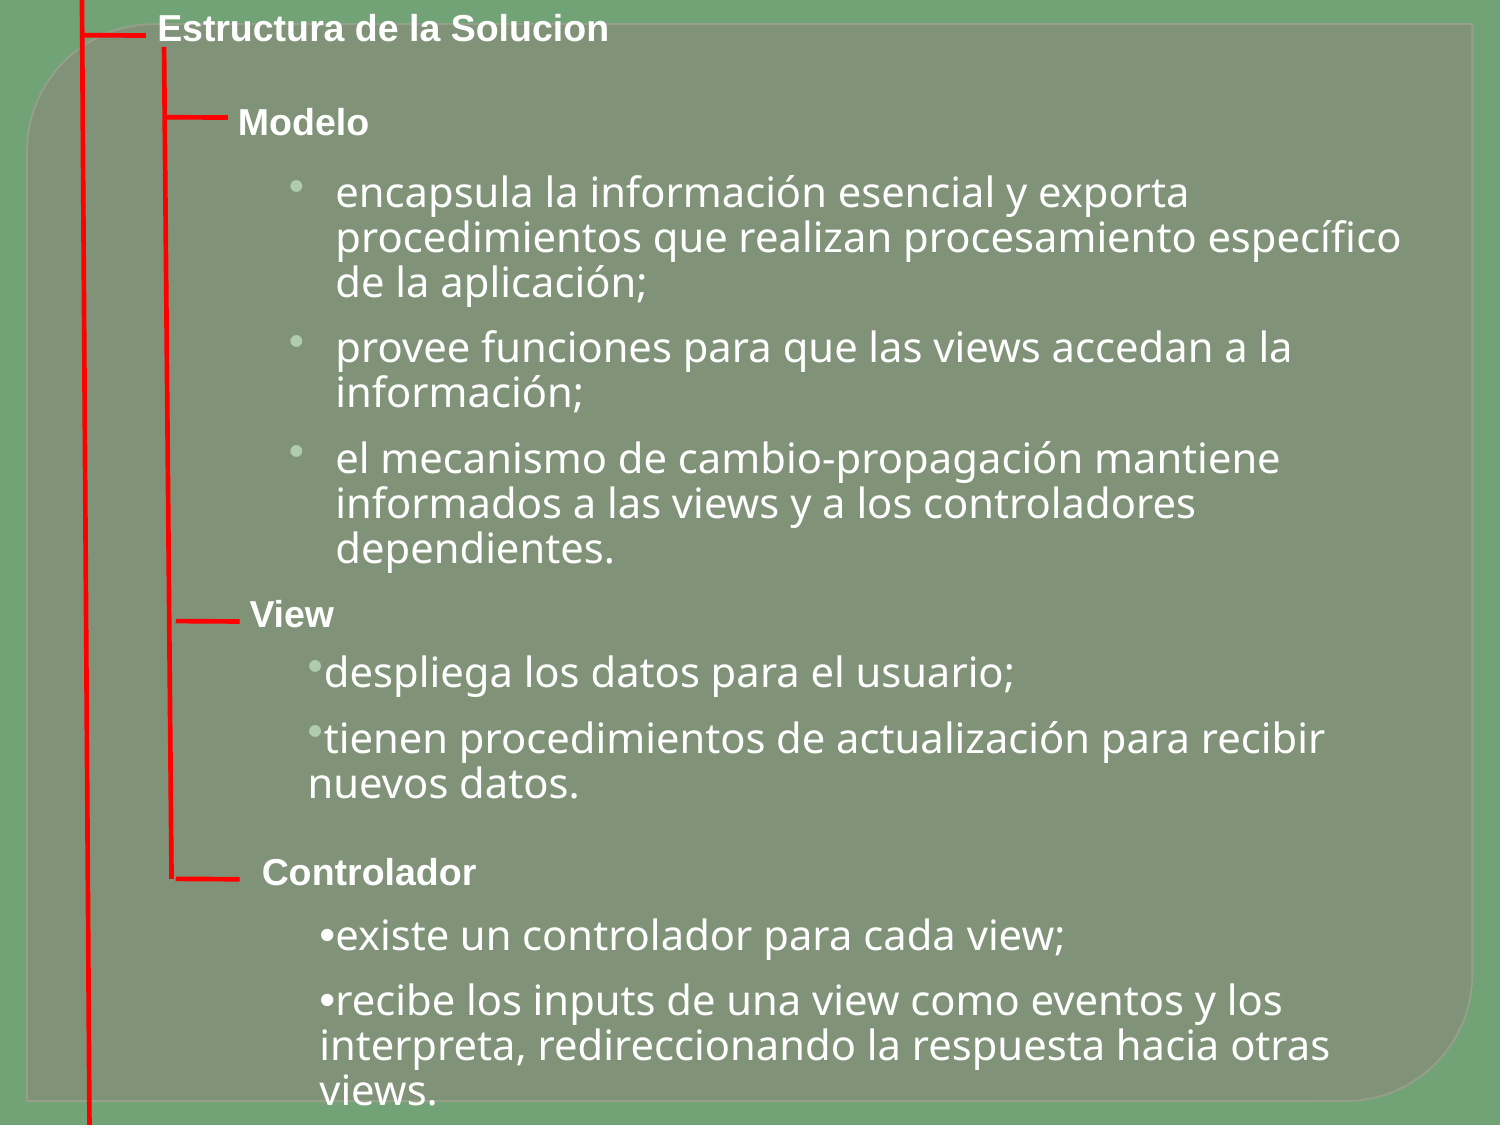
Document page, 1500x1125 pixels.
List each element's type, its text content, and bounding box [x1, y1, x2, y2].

list encapsula la información esencial y exporta procedimientos que realizan procesamiento específico de la aplicación; provee funciones para que las views accedan a la información; el mecanismo de cambio-propagación mantiene informados a las views y a los controladores dependientes. [199, 164, 1465, 598]
text_box View [234, 585, 350, 644]
text_box Estructura de la Solucion [142, 0, 625, 58]
text_box existe un controlador para cada view; recibe los inputs de una view como eventos y los interpreta, redireccionando la respuesta hacia otras views. [304, 907, 1465, 1125]
text_box Controlador [247, 843, 492, 902]
list despliega los datos para el usuario; tienen procedimientos de actualización para recibir nuevos datos. [292, 644, 1454, 821]
text_box Modelo [223, 93, 385, 152]
